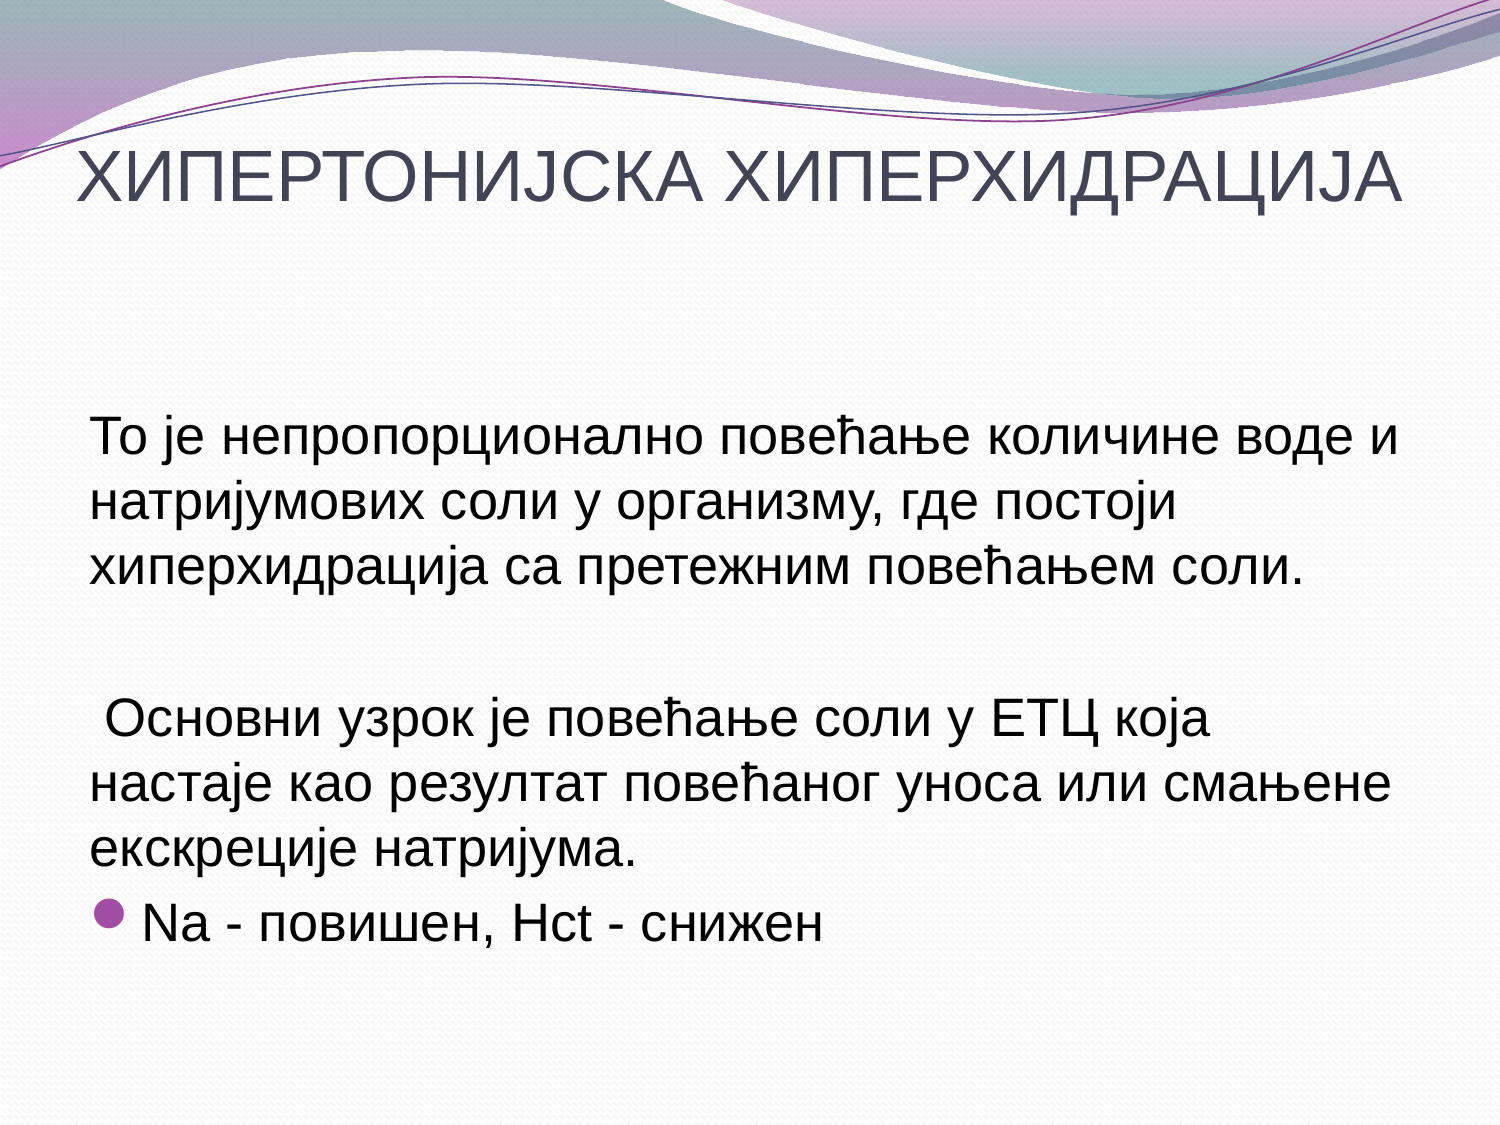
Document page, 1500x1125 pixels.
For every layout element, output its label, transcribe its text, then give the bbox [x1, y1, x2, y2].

list То је непропорционално повећање количине воде и натријумових соли у организму, где постоји хиперхидрација са претежним повећањем соли. Основни узрок је повећање соли у ЕТЦ која настаје као резултат повећаног уноса или смањене екскреције натријума. Nа - повишен, Hct - снижен [75, 317, 1425, 1038]
title ХИПЕРТОНИЈСКА ХИПЕРХИДРАЦИЈА [75, 115, 1425, 303]
